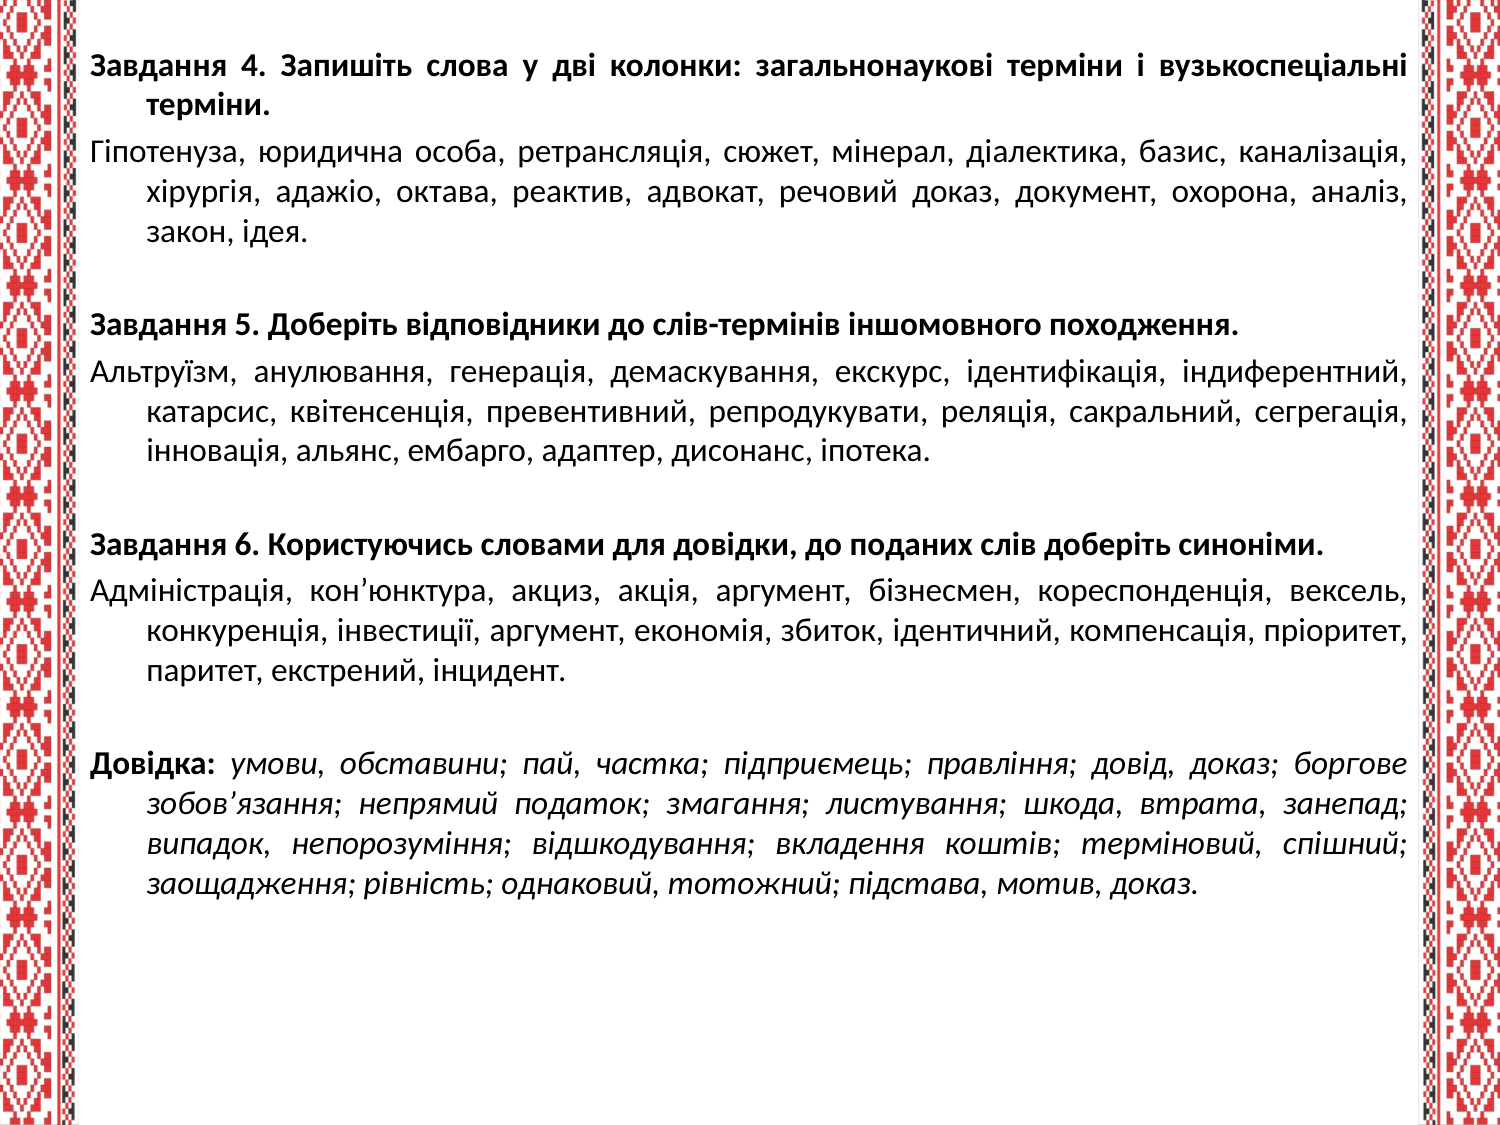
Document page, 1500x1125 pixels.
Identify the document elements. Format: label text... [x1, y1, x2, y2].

picture [911, 1, 1500, 1124]
picture [0, 1, 585, 1124]
list Завдання 4. Запишіть слова у дві колонки: загальнонаукові терміни і вузькоспеціальні терміни. Гіпотенуза, юридична особа, ретрансляція, сюжет, мінерал, діалектика, базис, каналізація, хірургія, адажіо, октава, реактив, адвокат, речовий доказ, документ, охорона, аналіз, закон, ідея. Завдання 5. Доберіть відповідники до слів-термінів іншомовного походження. Альтруїзм, анулювання, генерація, демаскування, екскурс, ідентифікація, індиферентний, катарсис, квітенсенція, превентивний, репродукувати, реляція, сакральний, сегрегація, інновація, альянс, ембарго, адаптер, дисонанс, іпотека. Завдання 6. Користуючись словами для довідки, до поданих слів доберіть синоніми. Адміністрація, кон’юнктура, акциз, акція, аргумент, бізнесмен, кореспонденція, вексель, конкуренція, інвестиції, аргумент, економія, збиток, ідентичний, компенсація, пріоритет, паритет, екстрений, інцидент. Довідка: умови, обставини; пай, частка; підприємець; правління; довід, доказ; боргове зобов’язання; непрямий податок; змагання; листування; шкода, втрата, занепад; випадок, непорозуміння; відшкодування; вкладення коштів; терміновий, спішний; заощадження; рівність; однаковий, тотожний; підстава, мотив, доказ. [79, 35, 1418, 1005]
